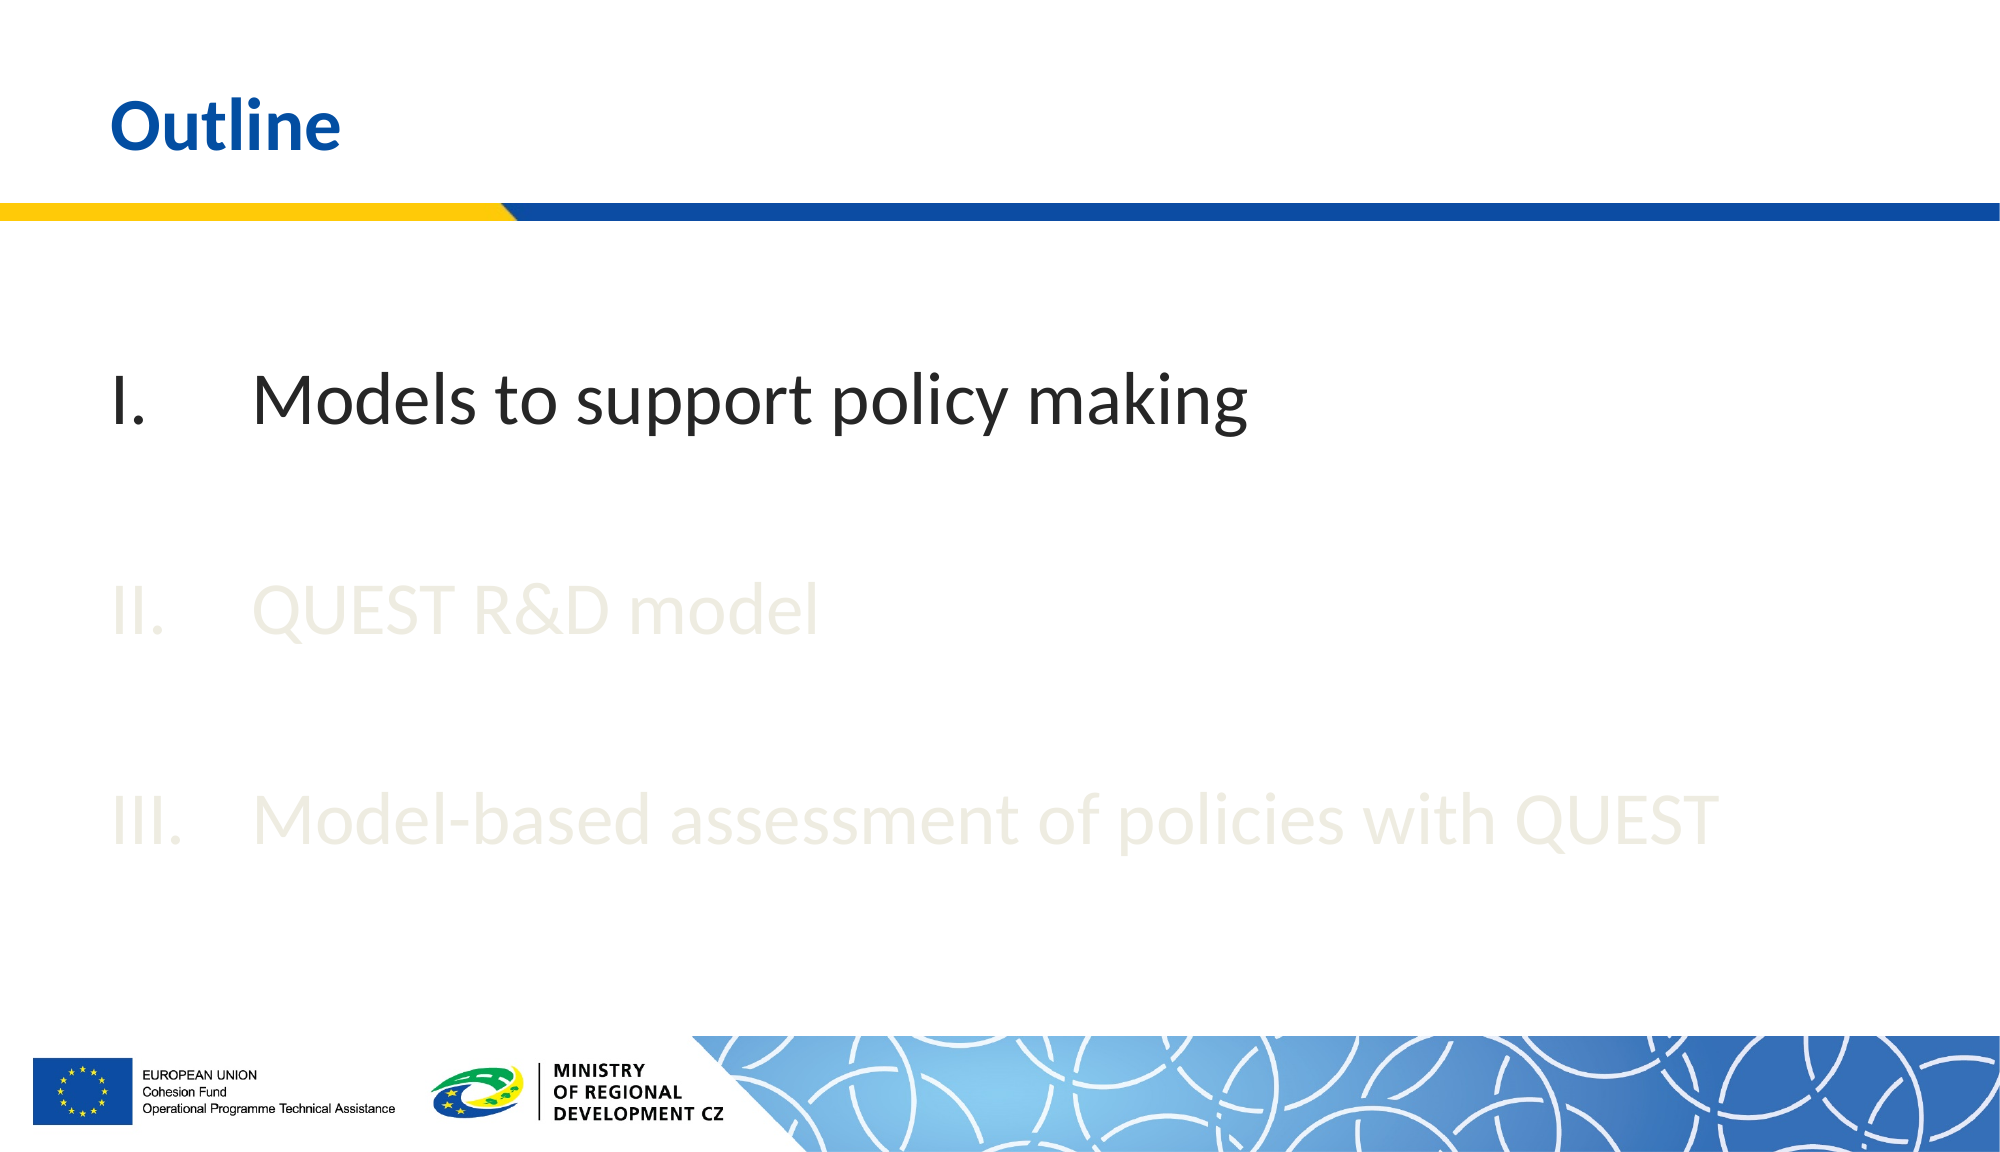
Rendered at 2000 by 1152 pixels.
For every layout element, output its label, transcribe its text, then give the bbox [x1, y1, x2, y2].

picture [0, 203, 2000, 221]
list Models to support policy making QUEST R&D model Model-based assessment of policies with QUEST [90, 339, 1747, 706]
picture [0, 1036, 2000, 1152]
title Outline [90, 44, 1891, 197]
